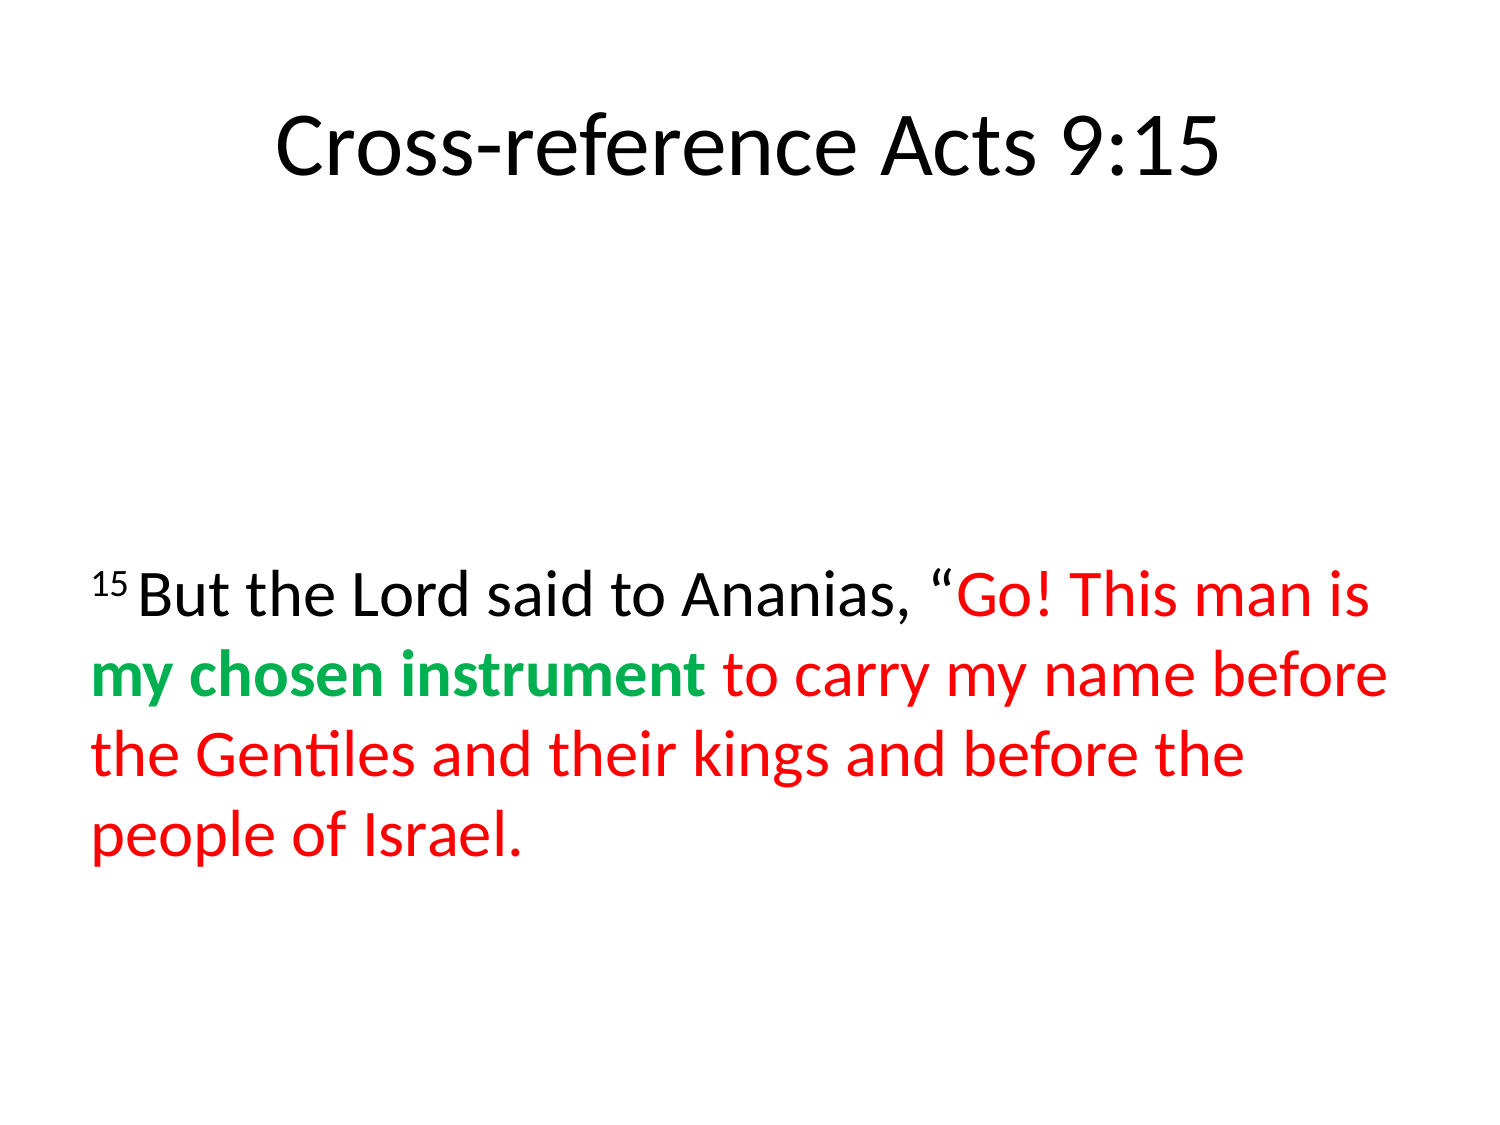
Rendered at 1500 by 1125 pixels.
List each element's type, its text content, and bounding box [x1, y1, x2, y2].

list 15 But the Lord said to Ananias, “Go! This man is my chosen instrument to carry my name before the Gentiles and their kings and before the people of Israel. [75, 262, 1425, 1005]
title Cross-reference Acts 9:15 [75, 45, 1425, 233]
